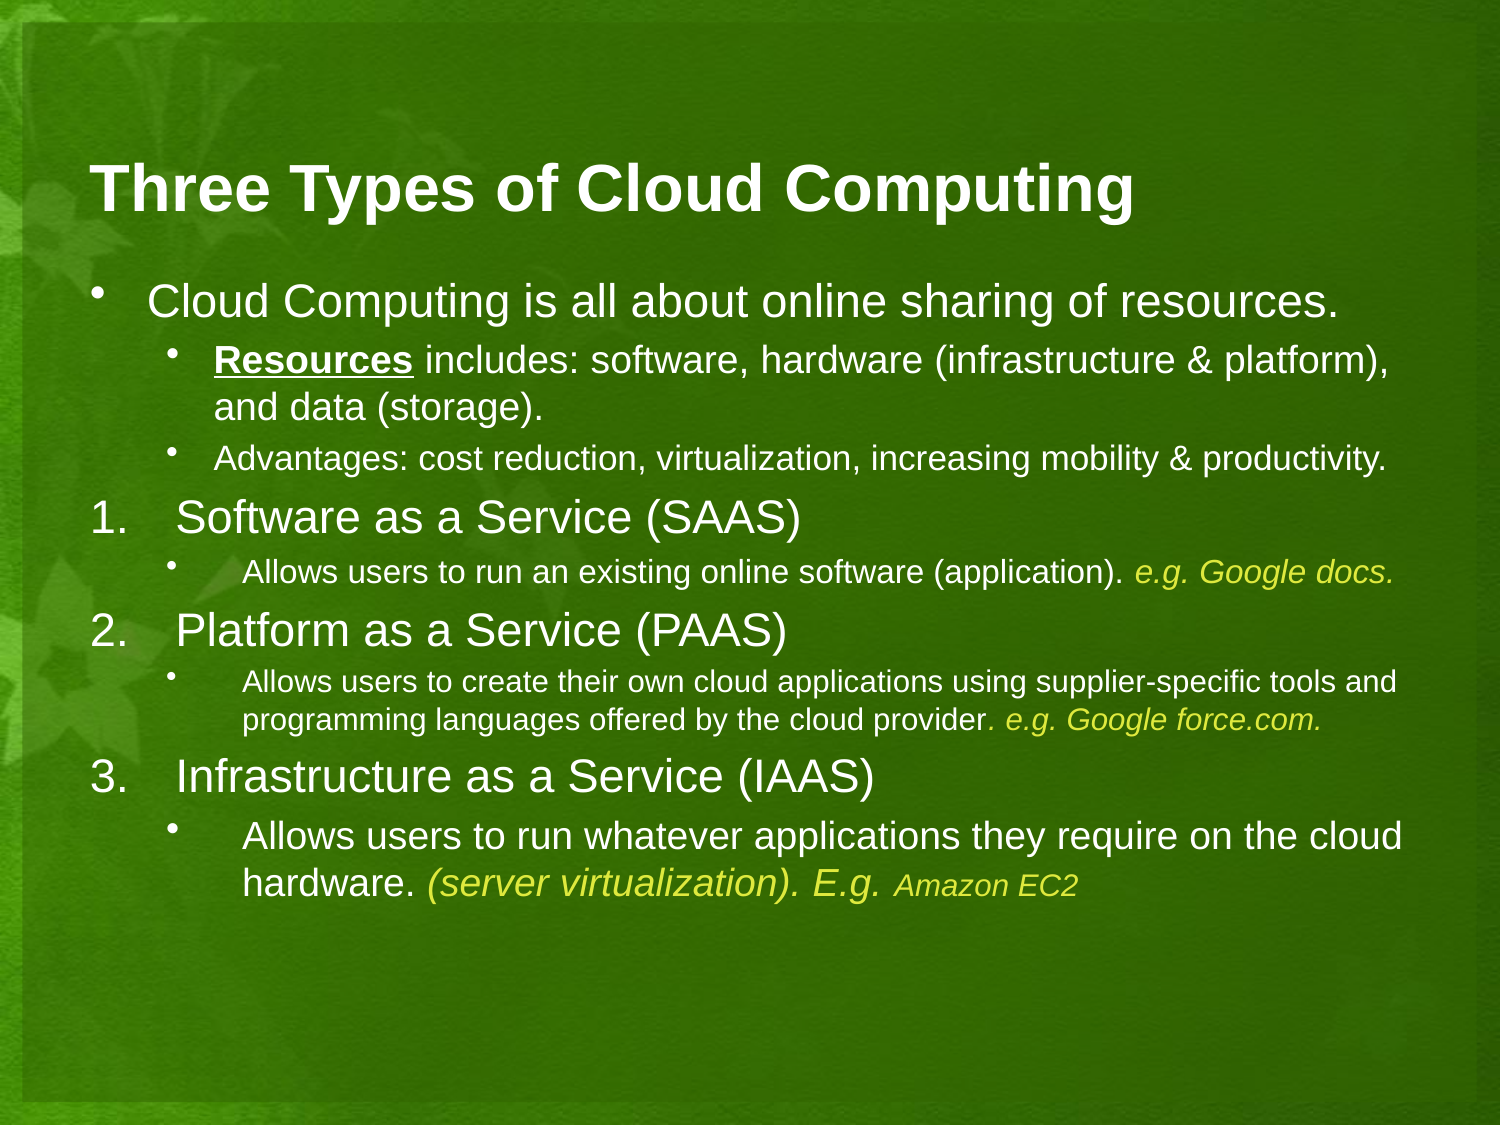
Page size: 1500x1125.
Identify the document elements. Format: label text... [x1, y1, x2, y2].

list Cloud Computing is all about online sharing of resources. Resources includes: software, hardware (infrastructure & platform), and data (storage). Advantages: cost reduction, virtualization, increasing mobility & productivity. Software as a Service (SAAS) Allows users to run an existing online software (application). e.g. Google docs. Platform as a Service (PAAS) Allows users to create their own cloud applications using supplier-specific tools and programming languages offered by the cloud provider. e.g. Google force.com. Infrastructure as a Service (IAAS) Allows users to run whatever applications they require on the cloud hardware. (server virtualization). E.g. Amazon EC2 [74, 262, 1425, 1006]
picture [0, 0, 1500, 1125]
title Three Types of Cloud Computing [74, 44, 1425, 233]
